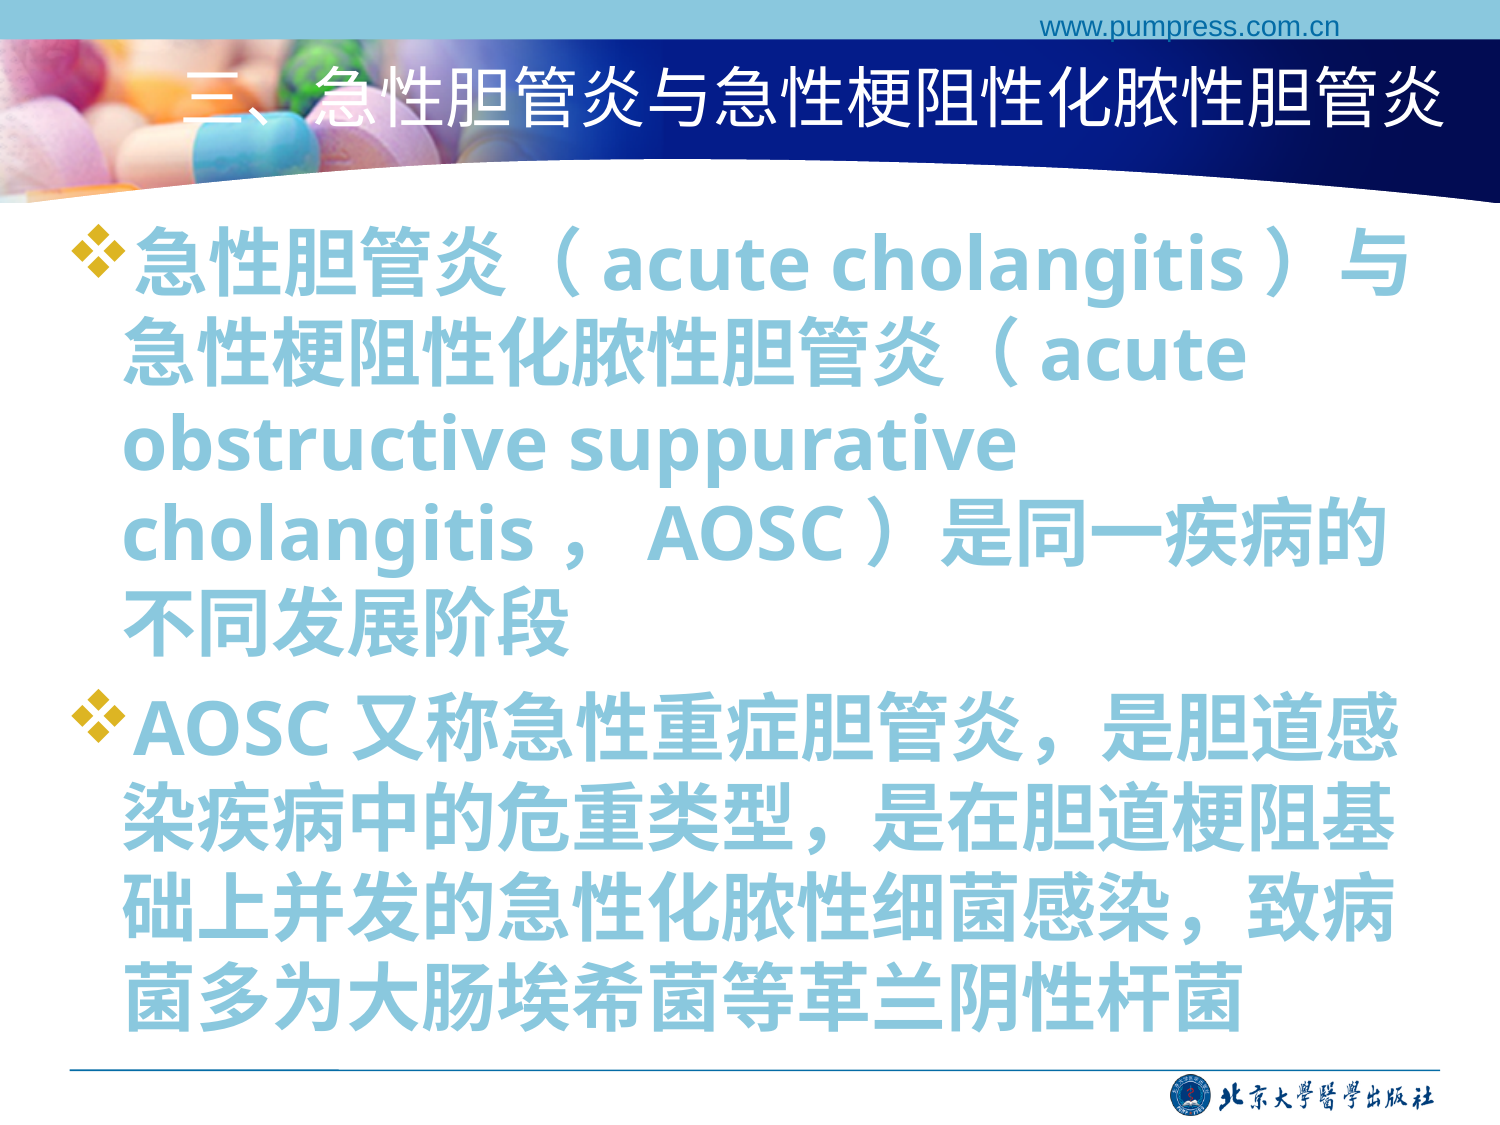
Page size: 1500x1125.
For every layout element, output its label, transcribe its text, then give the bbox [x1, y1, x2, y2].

picture [0, 40, 1500, 203]
list 急性胆管炎（acute cholangitis）与急性梗阻性化脓性胆管炎（acute obstructive suppurative cholangitis，AOSC）是同一疾病的不同发展阶段 AOSC又称急性重症胆管炎，是胆道感染疾病中的危重类型，是在胆道梗阻基础上并发的急性化脓性细菌感染，致病菌多为大肠埃希菌等革兰阴性杆菌 [49, 207, 1463, 1009]
picture [1170, 1074, 1436, 1118]
slide_number www.pumpress.com.cn [1025, 0, 1463, 38]
title 三、急性胆管炎与急性梗阻性化脓性胆管炎 [137, 49, 1463, 143]
